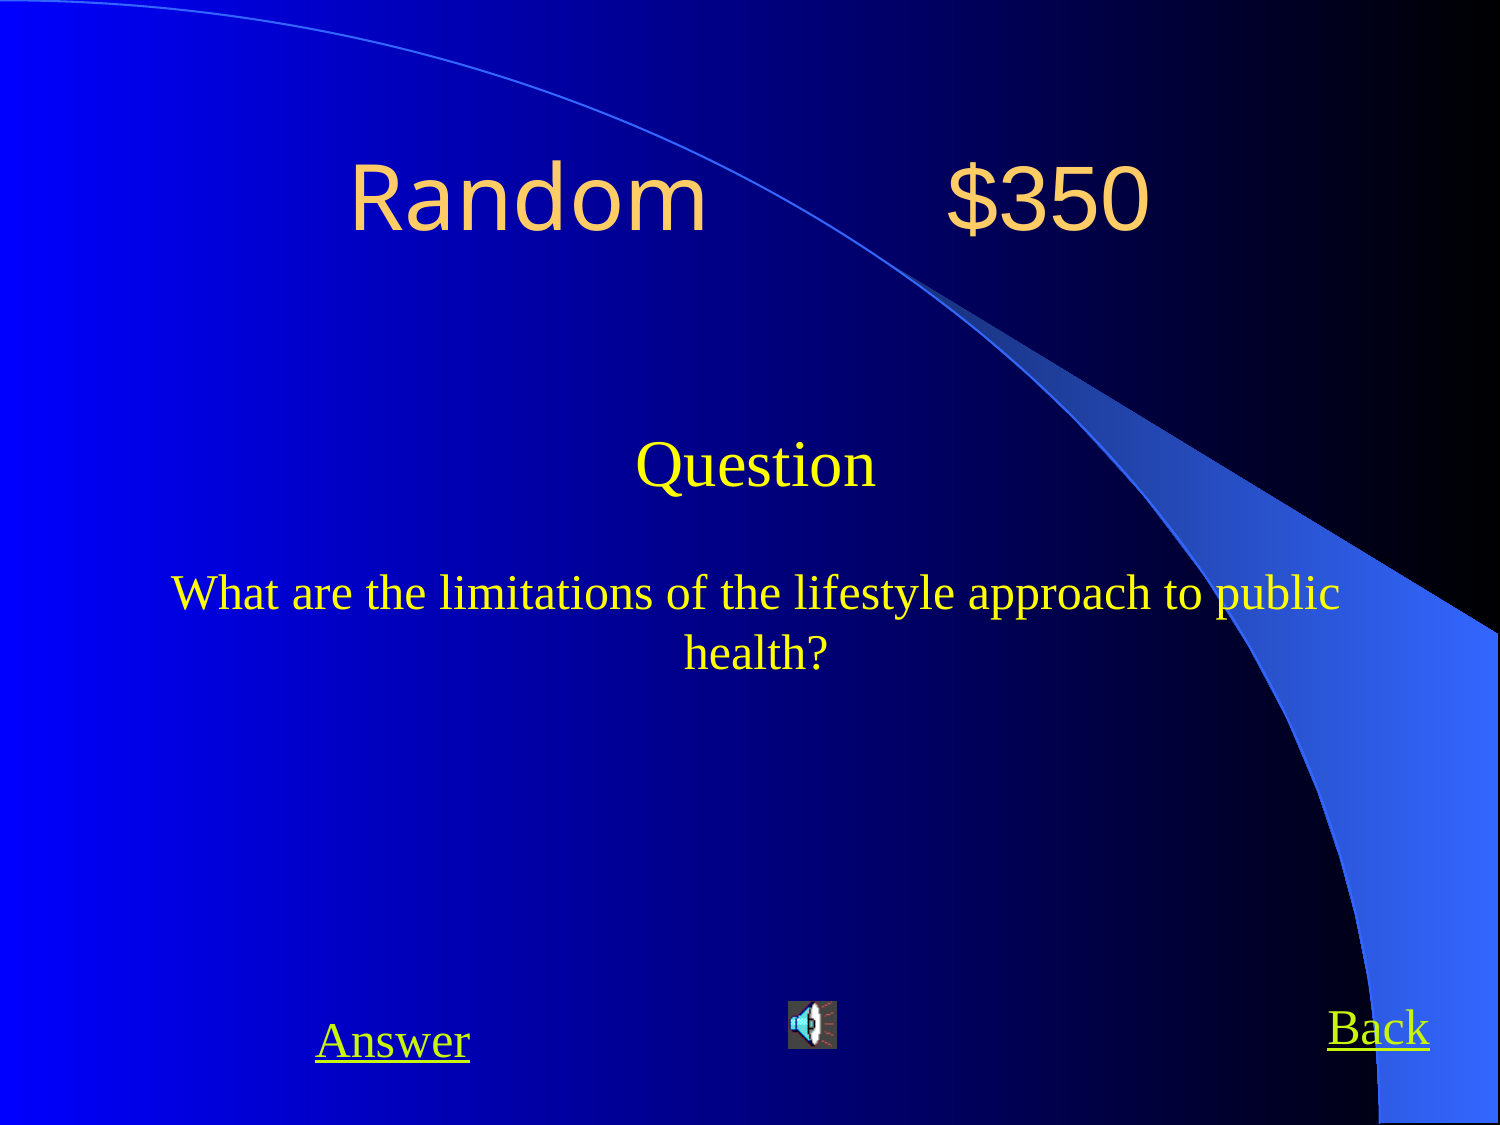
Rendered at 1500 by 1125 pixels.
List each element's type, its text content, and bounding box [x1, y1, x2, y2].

text_box Answer [300, 999, 625, 1075]
title Random $350 [112, 99, 1388, 288]
picture [787, 999, 838, 1051]
text_box Back [1312, 987, 1446, 1063]
text_box Question What are the limitations of the lifestyle approach to public health? [99, 412, 1413, 748]
